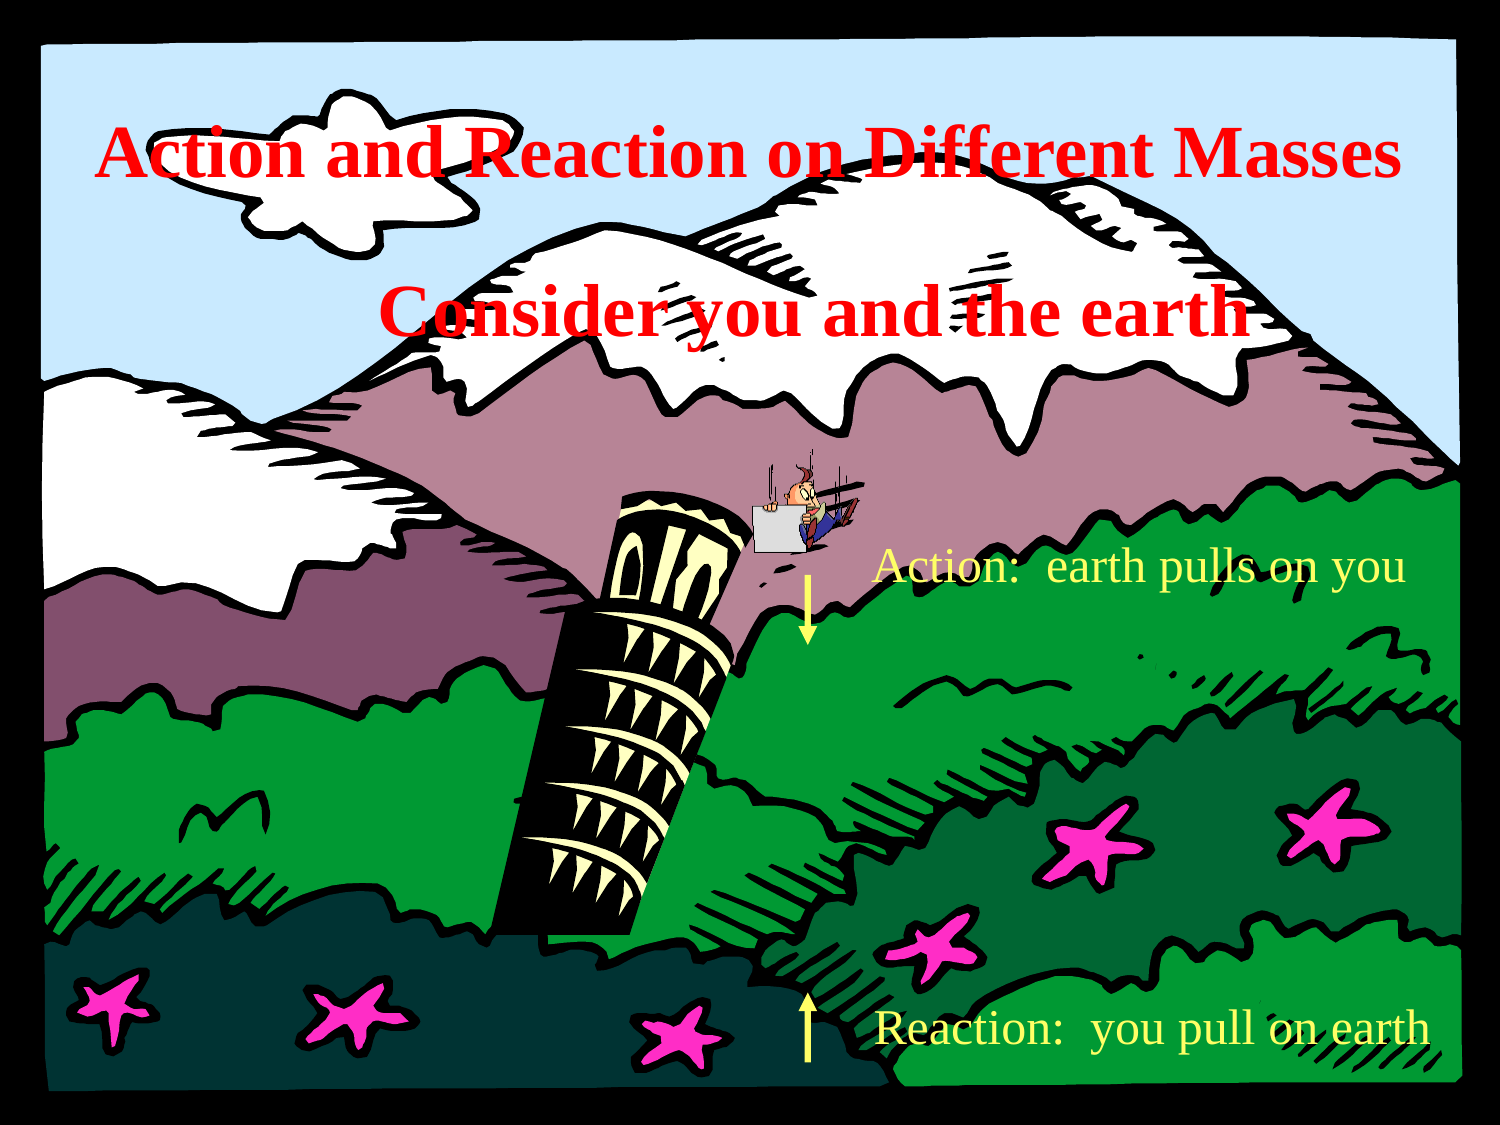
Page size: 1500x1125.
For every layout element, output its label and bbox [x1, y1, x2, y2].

picture [749, 449, 865, 556]
text_box [0, 0, 1500, 1125]
